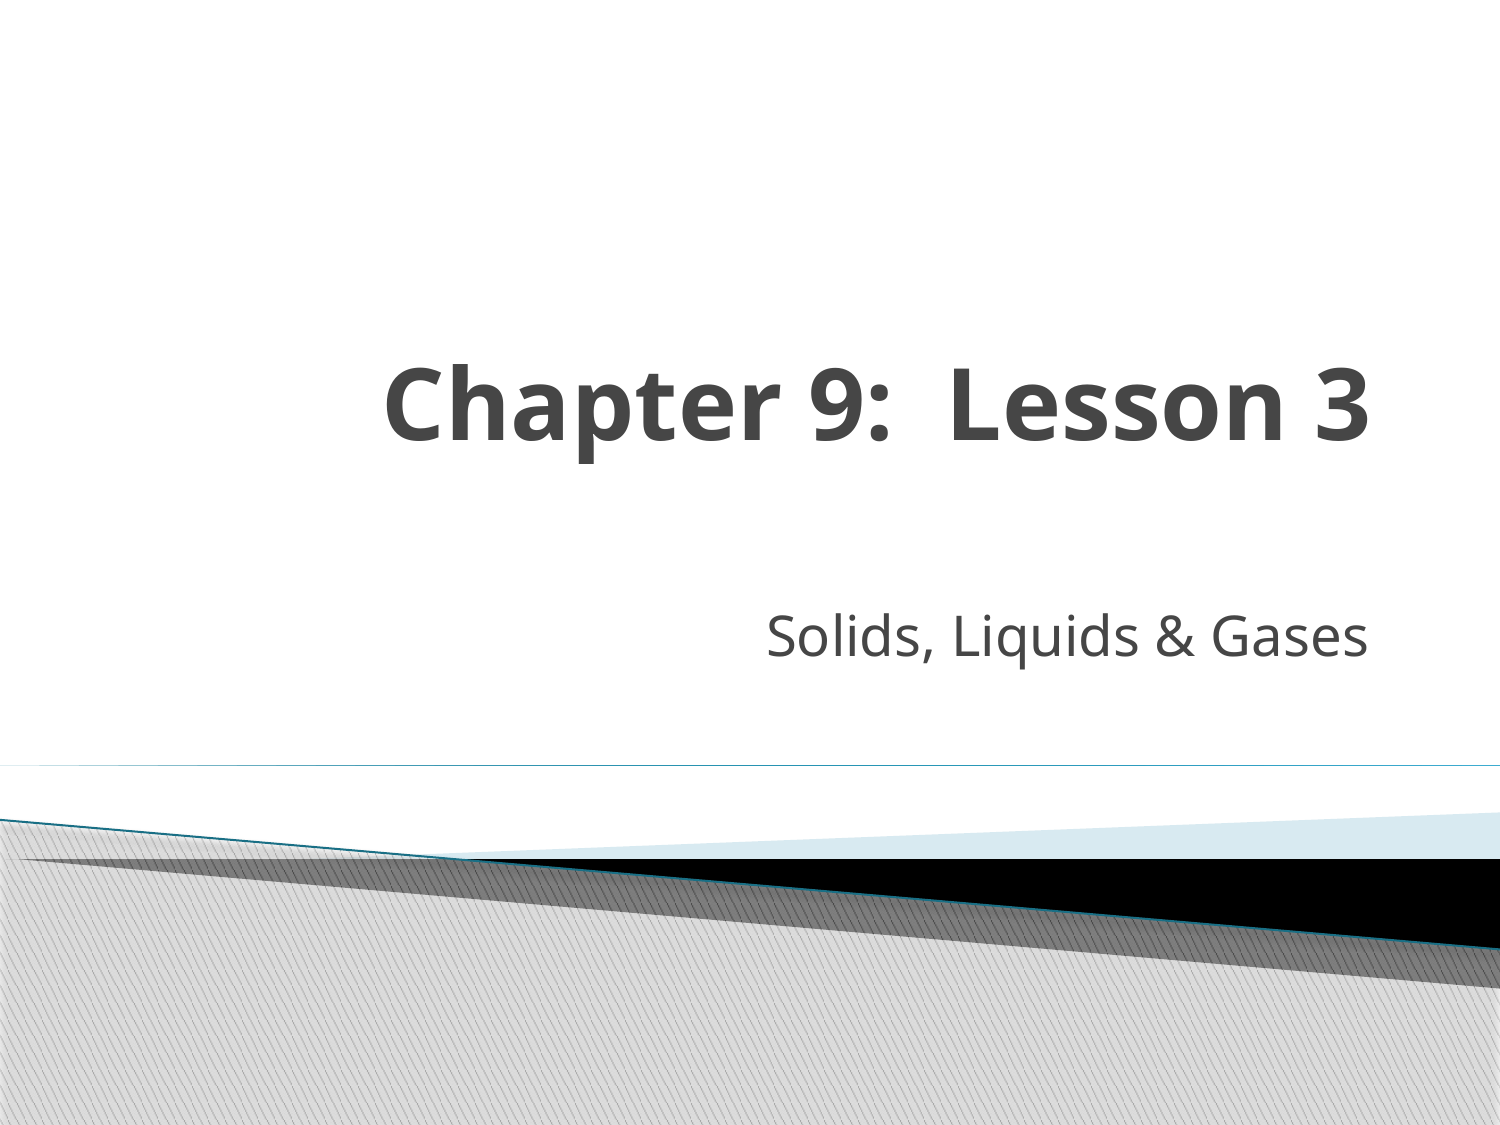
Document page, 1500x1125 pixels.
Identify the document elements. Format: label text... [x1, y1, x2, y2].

title Chapter 9: Lesson 3 [112, 287, 1388, 588]
picture [5, 859, 1500, 989]
subtitle Solids, Liquids & Gases [112, 592, 1388, 790]
